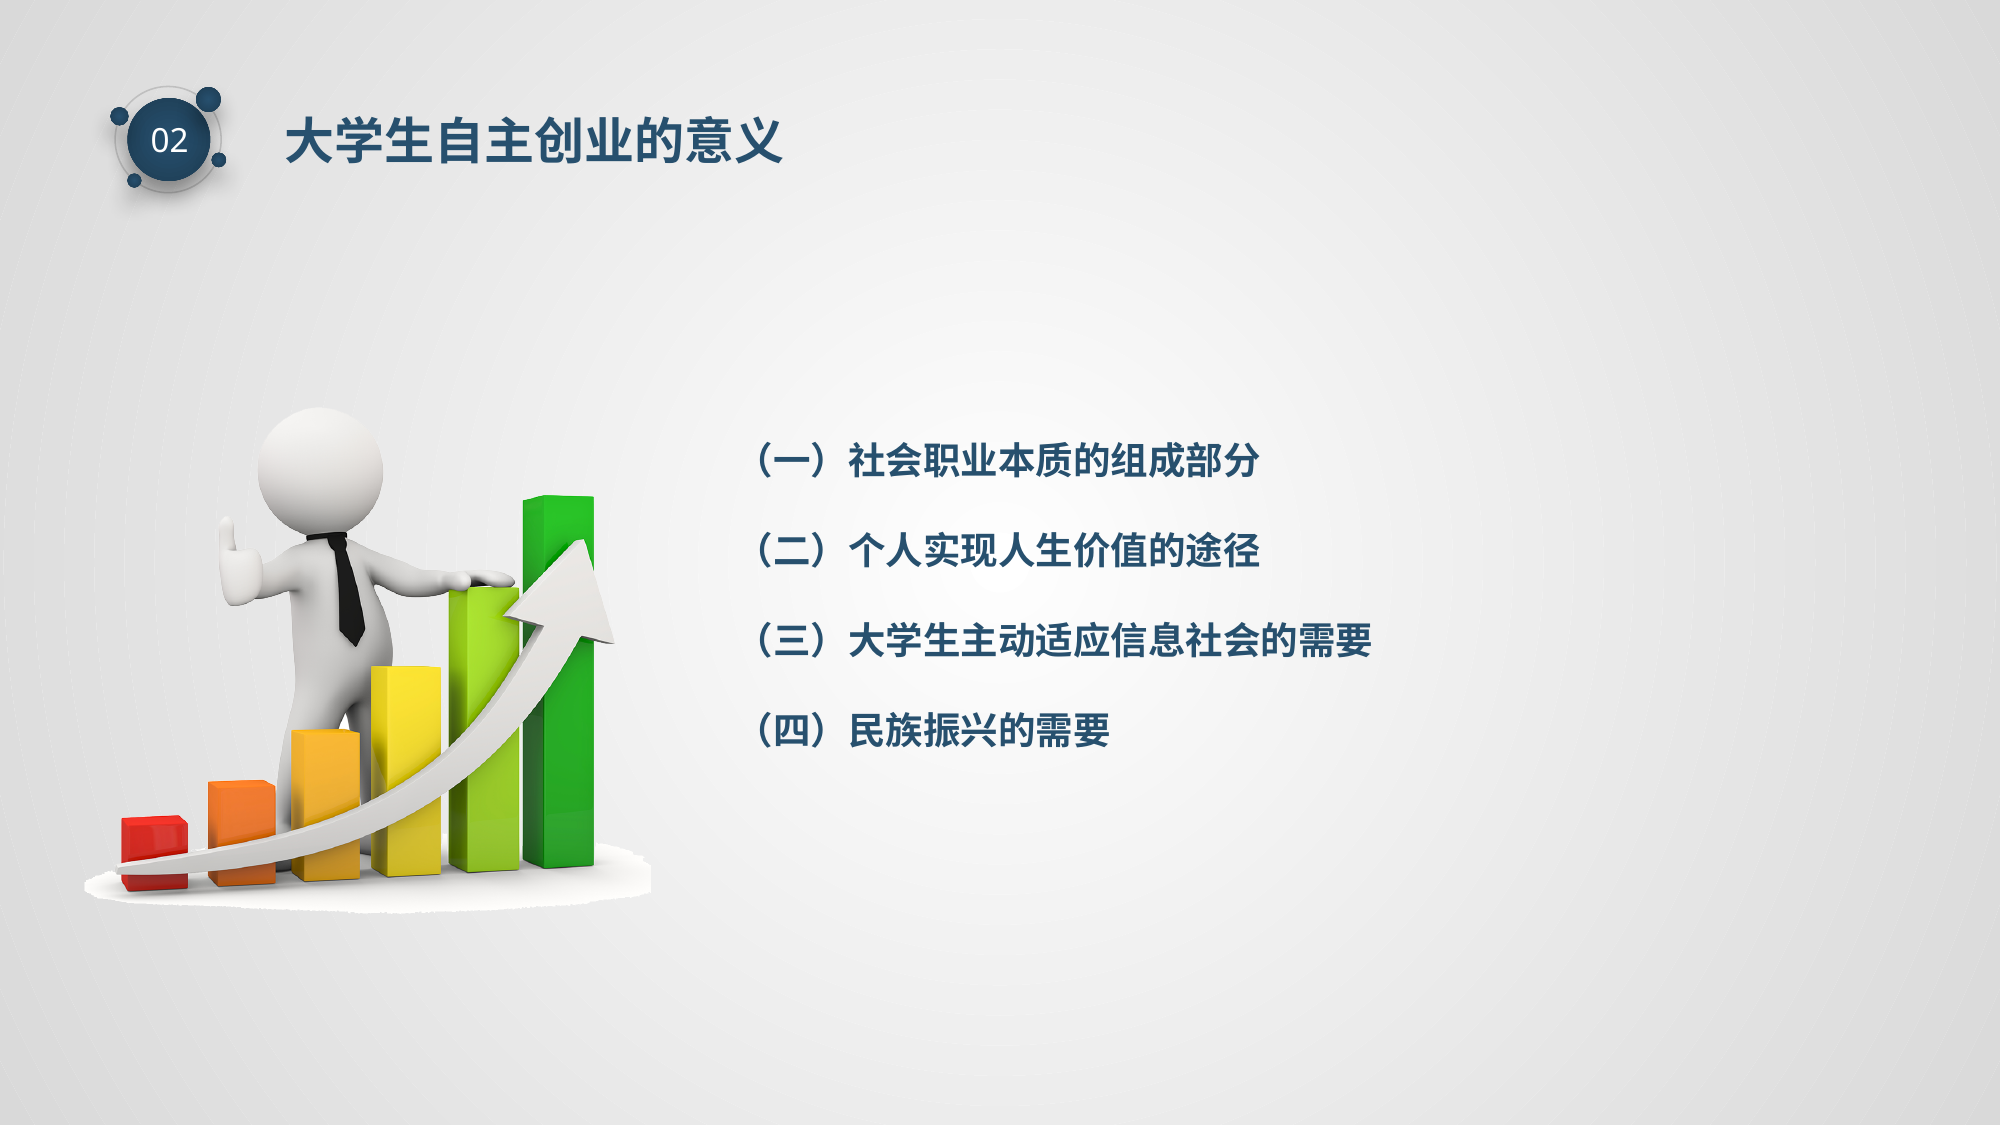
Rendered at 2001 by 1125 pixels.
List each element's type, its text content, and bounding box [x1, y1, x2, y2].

text_box （一）社会职业本质的组成部分 （二）个人实现人生价值的途径 （三）大学生主动适应信息社会的需要 （四）民族振兴的需要 [721, 384, 1873, 760]
picture [83, 350, 651, 918]
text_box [110, 86, 226, 193]
text_box 大学生自主创业的意义 [270, 101, 800, 177]
